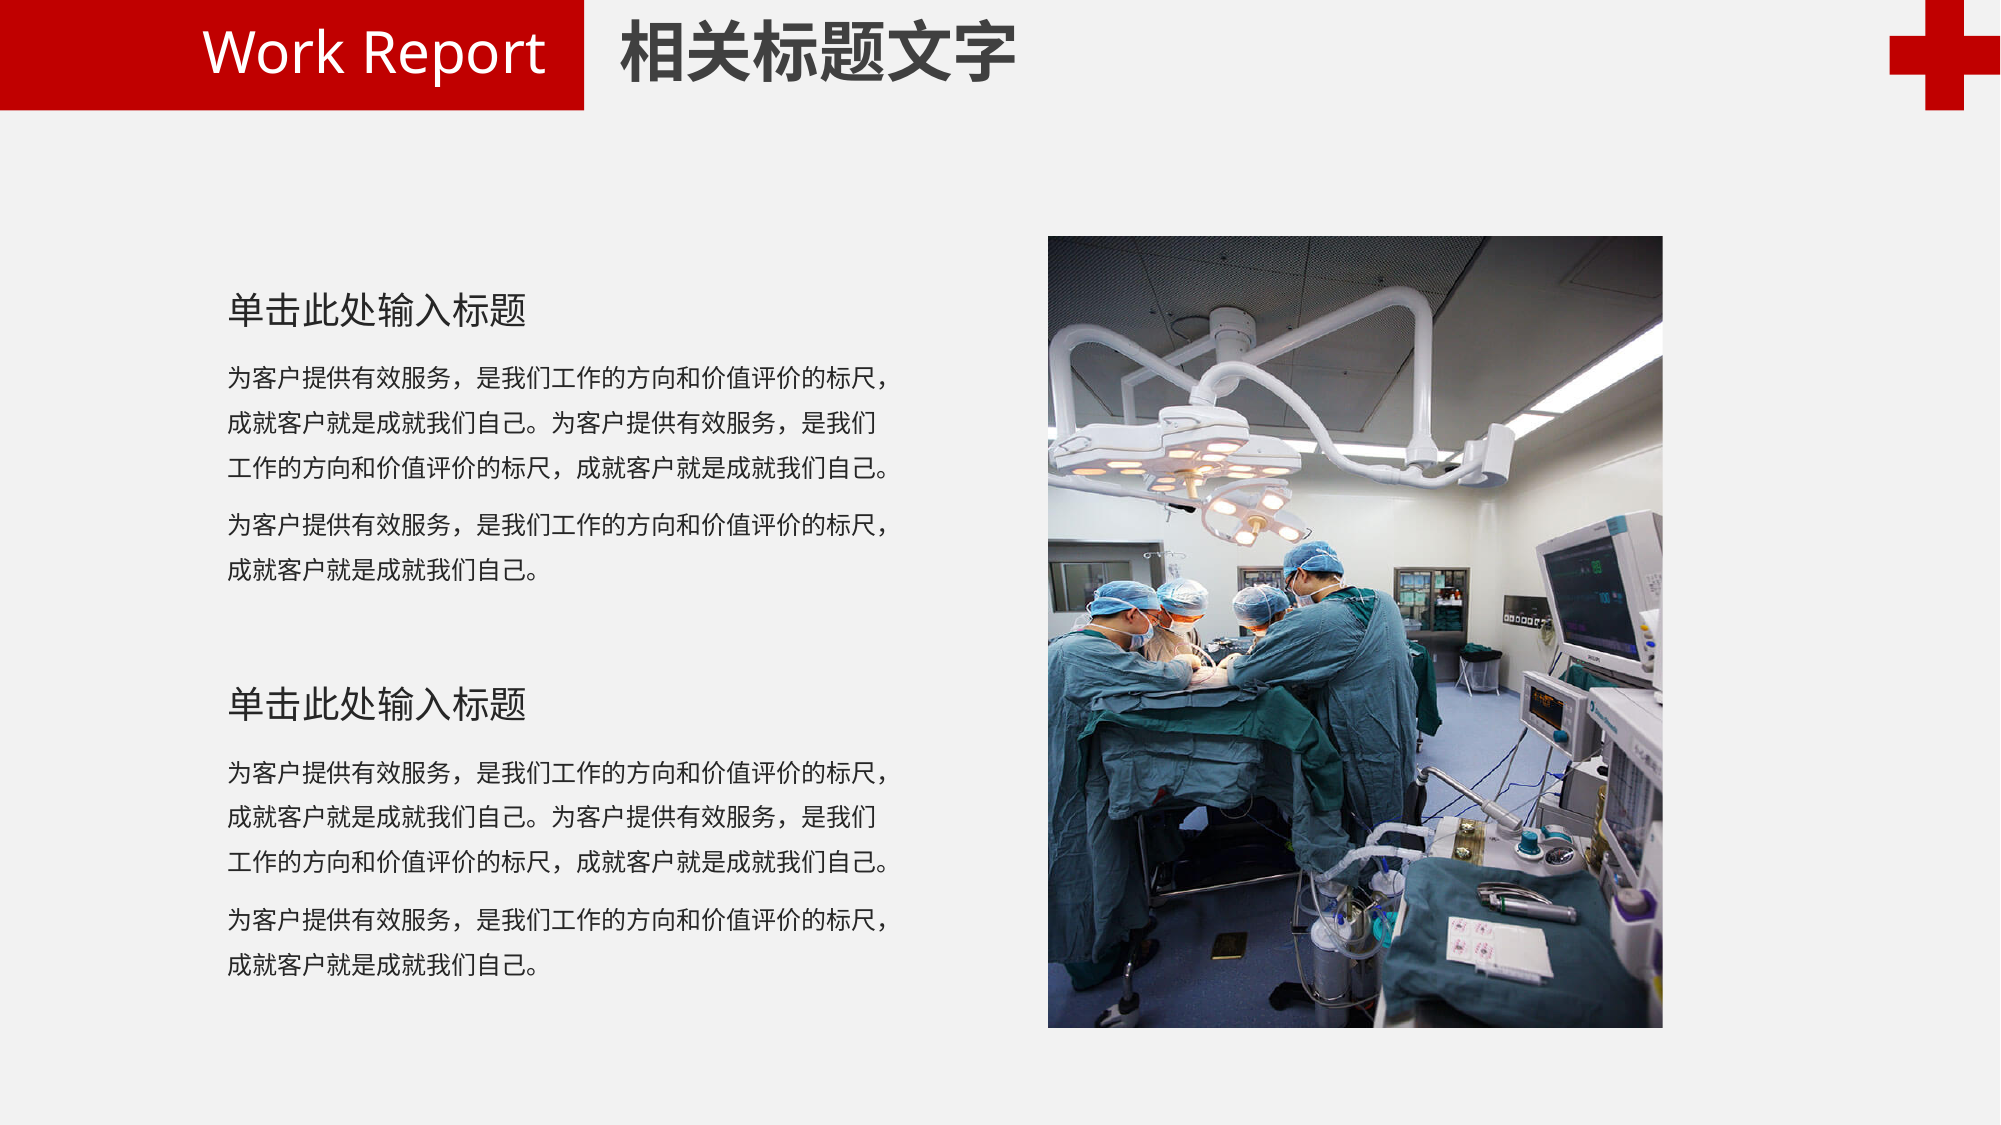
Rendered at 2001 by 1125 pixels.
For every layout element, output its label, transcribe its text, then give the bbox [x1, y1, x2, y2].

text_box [212, 674, 916, 1036]
text_box 相关标题文字 [604, 11, 1286, 98]
text_box Work Report [187, 15, 561, 94]
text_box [212, 280, 916, 642]
text_box [1047, 235, 1664, 1028]
